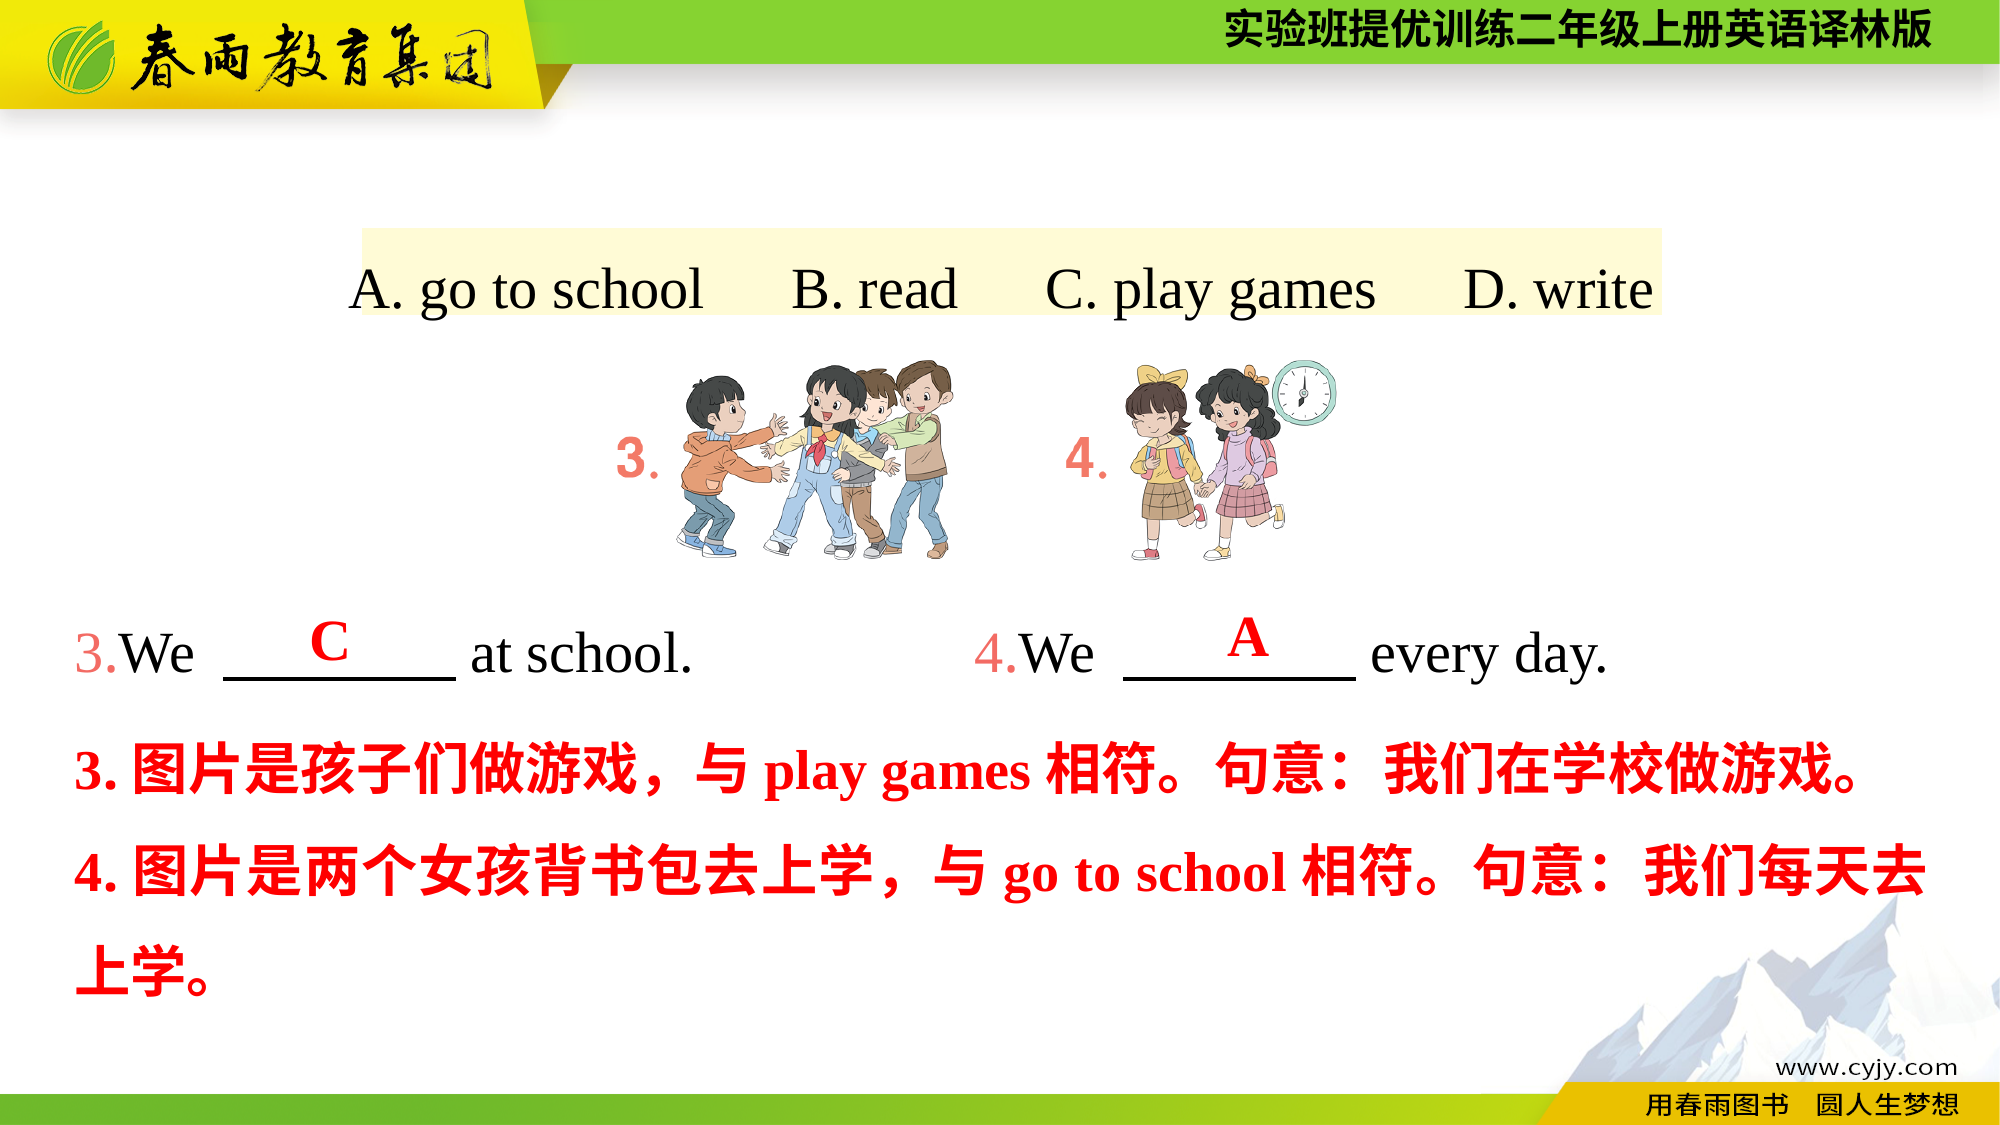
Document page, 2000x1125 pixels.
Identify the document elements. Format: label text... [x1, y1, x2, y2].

text_box C [294, 594, 367, 680]
list A. go to school B. read C. play games D. write [59, 208, 1944, 316]
text_box A [1213, 590, 1285, 676]
text_box 3.We at school. 4.We every day. [59, 571, 1944, 692]
text_box 3.图片是孩子们做游戏，与play games相符。句意：我们在学校做游戏。 4.图片是两个女孩背书包去上学，与go to school相符。句意：我们每天去上学。 [59, 692, 1944, 1011]
picture [0, 0, 2000, 1125]
